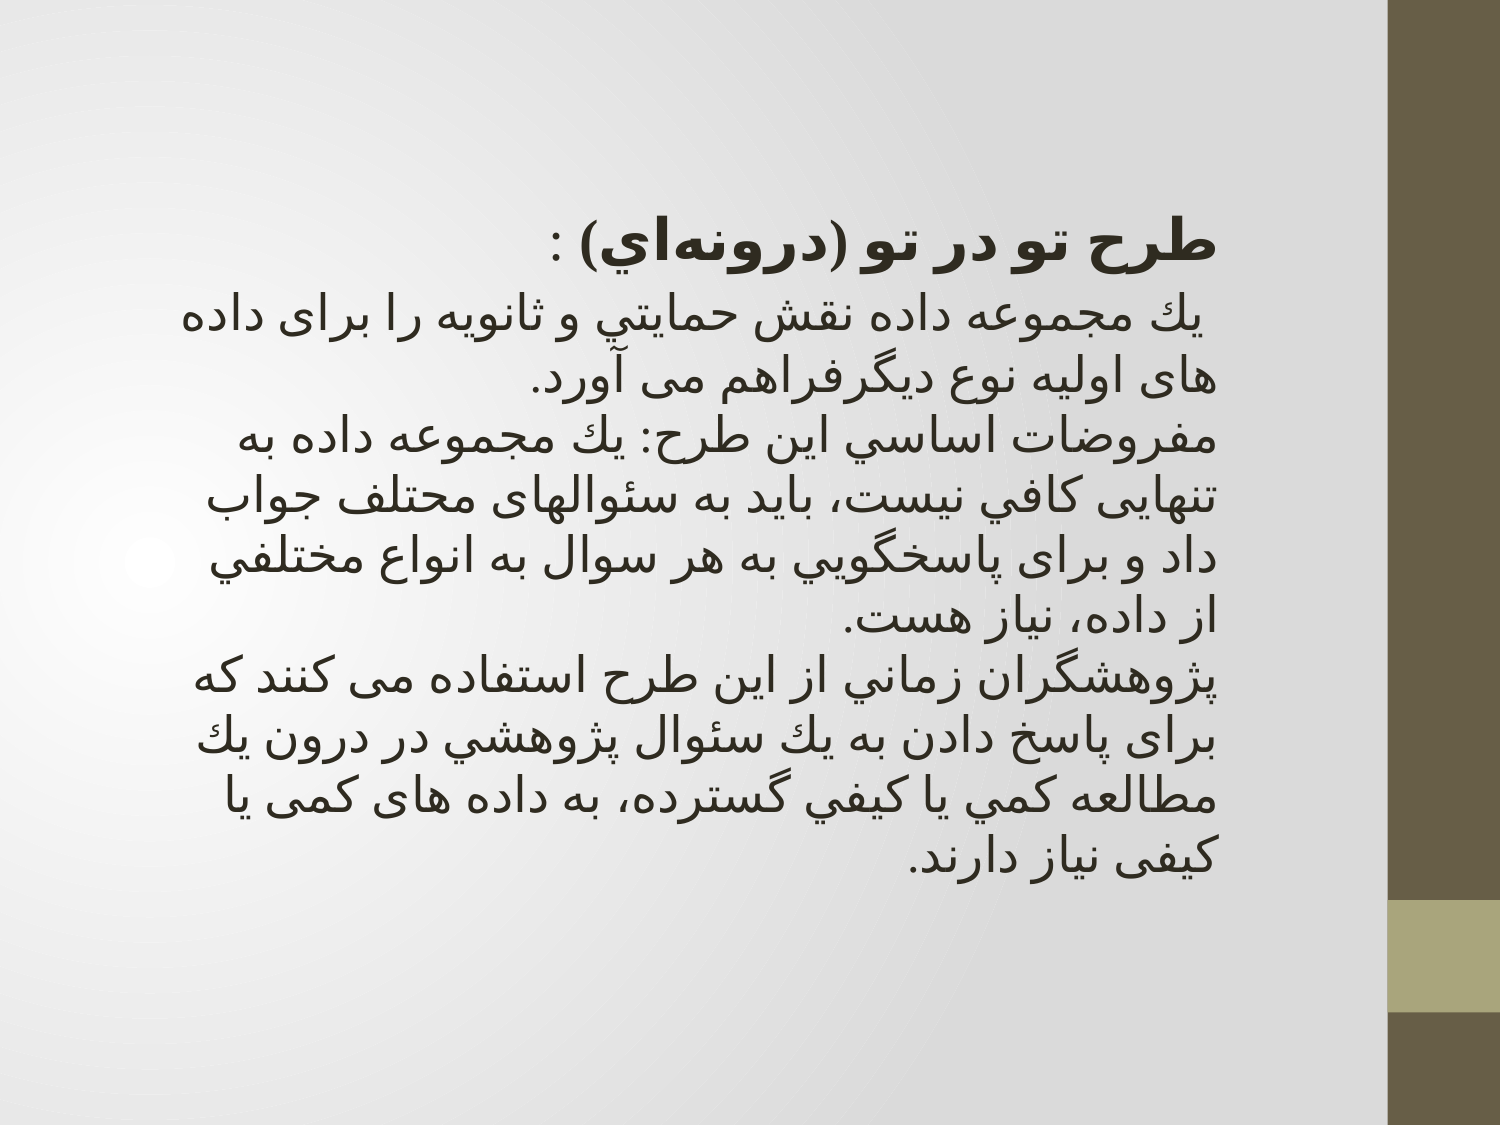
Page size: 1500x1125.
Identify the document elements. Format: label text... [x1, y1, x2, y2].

text_box طرح تو در تو (درونه‌اي) : يك مجموعه داده نقش حمايتي و ثانویه را برای داده های اولیه نوع دیگرفراهم می آورد. مفروضات اساسي اين طرح: يك مجموعه داده به تنهایی كافي نیست، باید به سئوالهای محتلف جواب داد و برای پاسخگويي به هر سوال به انواع مختلفي از داده‌، نیاز هست. پژوهشگران زماني از این طرح استفاده می کنند که برای پاسخ دادن به يك سئوال پژوهشي در درون يك مطالعه كمي يا كيفي گسترده، به داده های کمی یا کیفی نیاز دارند. [147, 194, 1235, 890]
